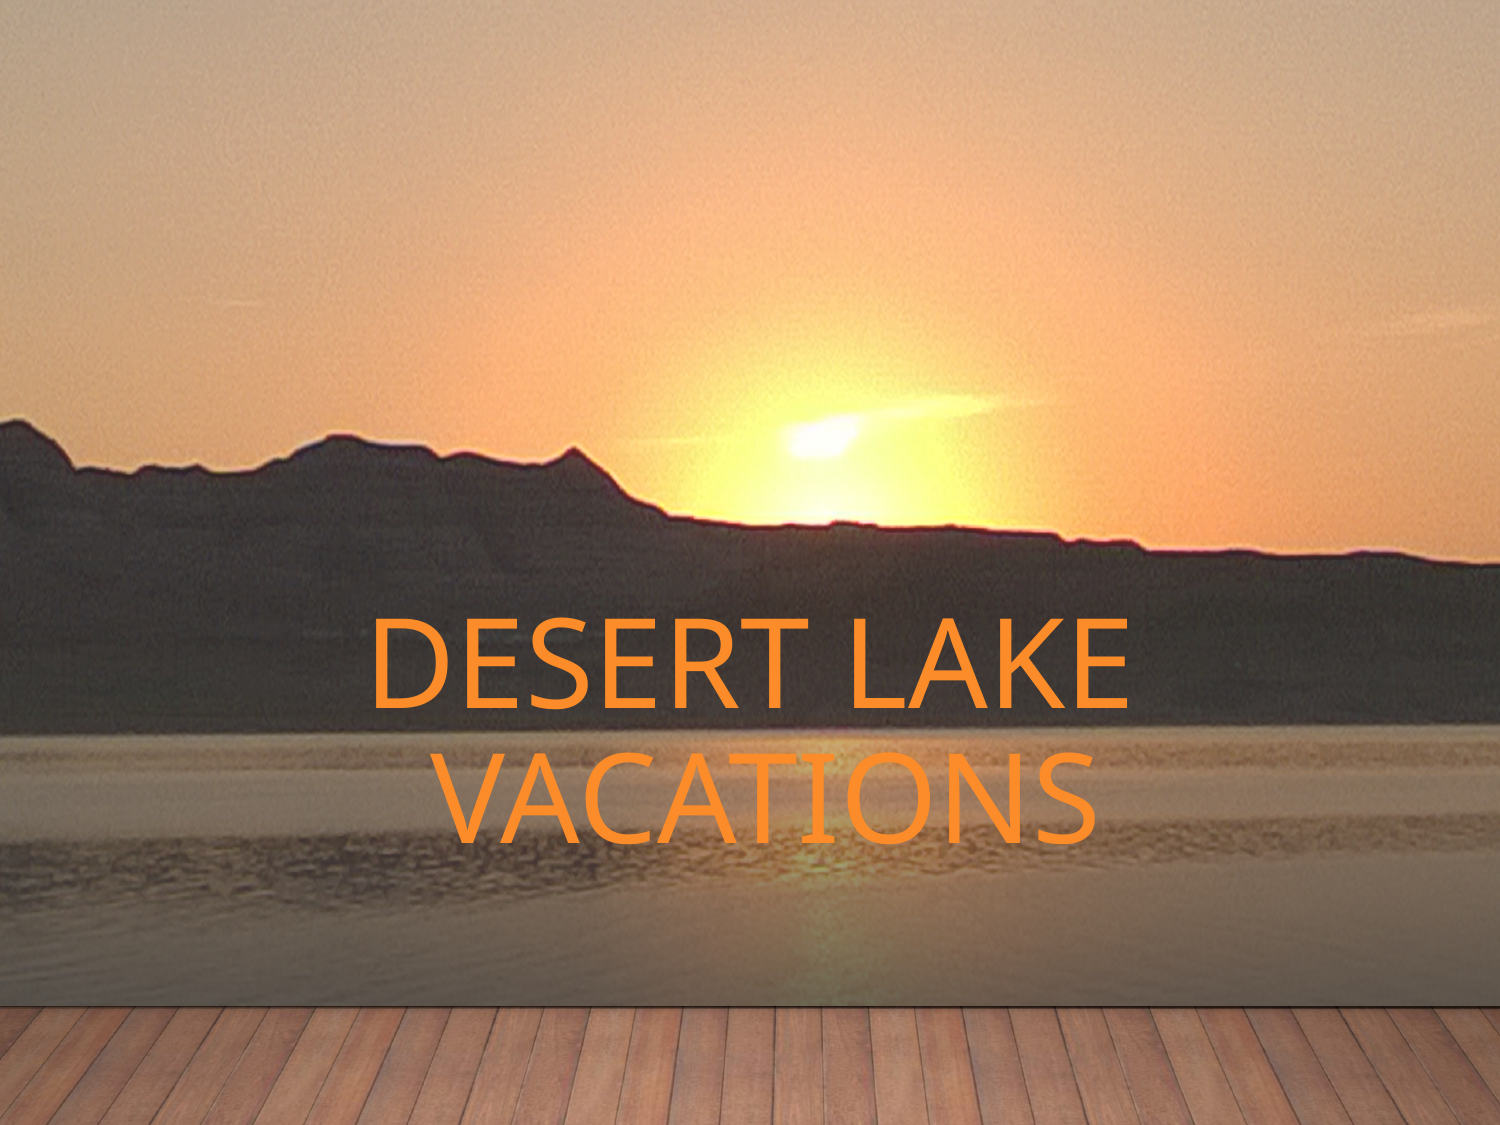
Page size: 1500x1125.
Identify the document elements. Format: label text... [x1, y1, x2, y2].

title Desert Lake Vacations [322, 701, 1178, 871]
picture [0, 1006, 1500, 1125]
